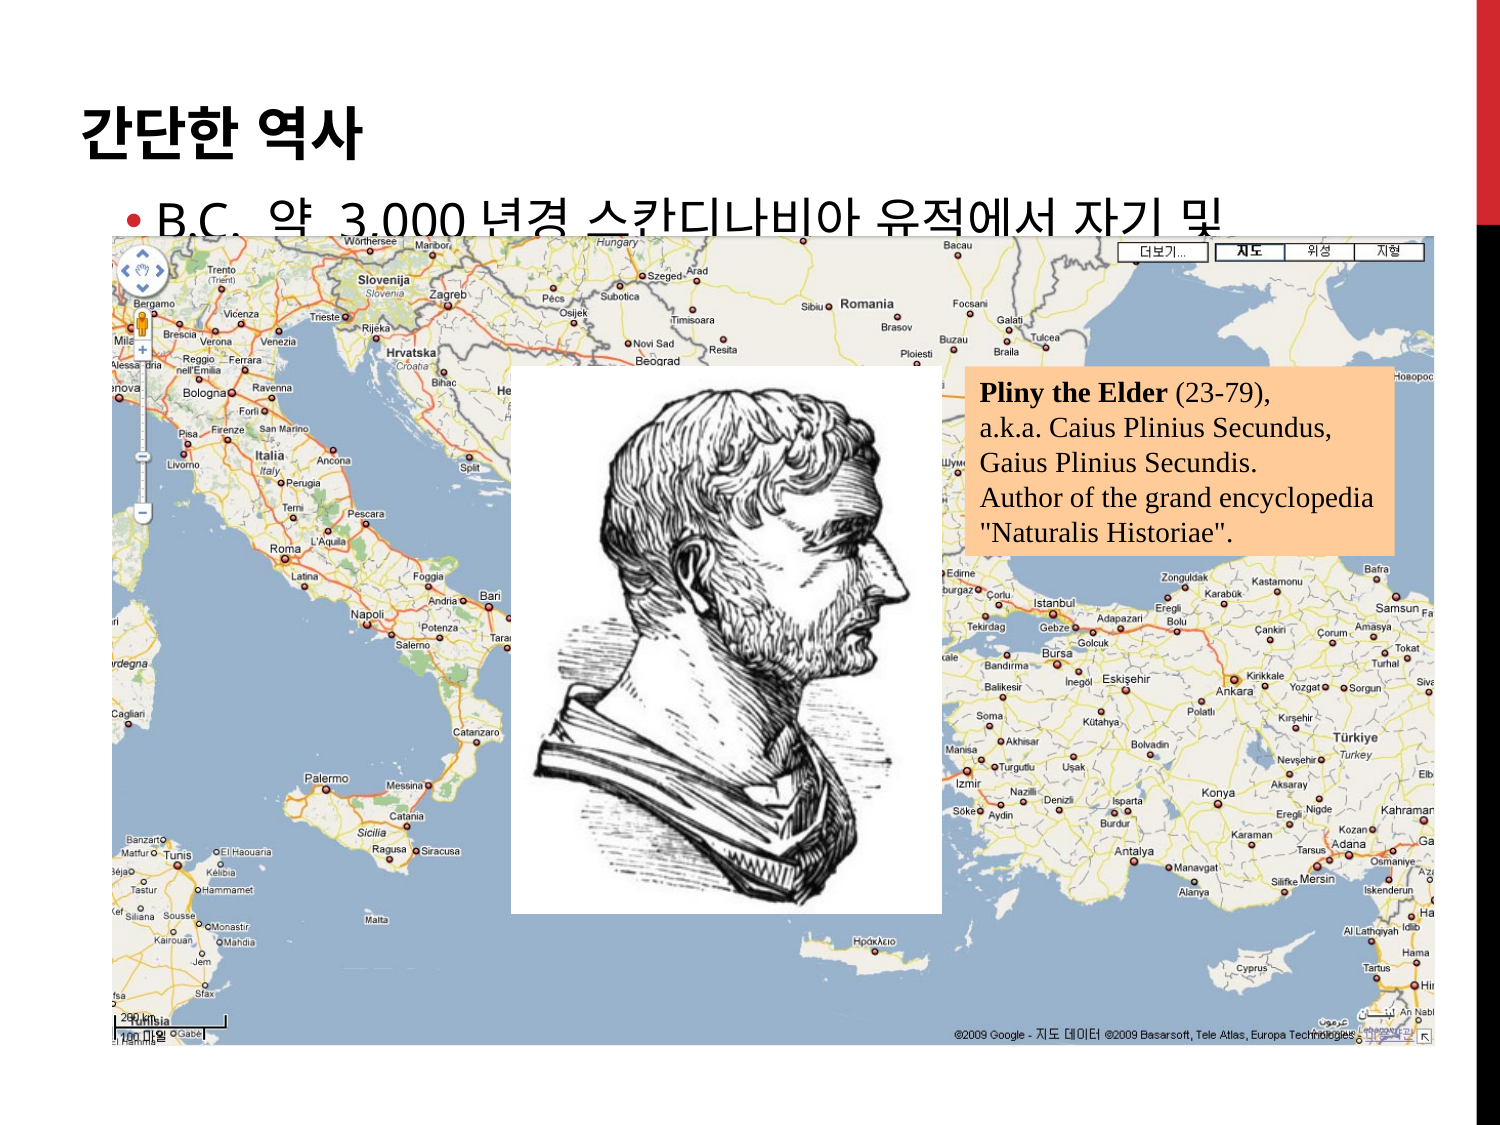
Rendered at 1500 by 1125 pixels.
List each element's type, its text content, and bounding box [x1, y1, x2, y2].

picture [111, 236, 1436, 1047]
list 간단한 역사 B.C. 약 3,000년경 스칸디나비아 유적에서 자기 및 통나무 틈새 메움재에 사용 1C : 그리스 에보이아(Evvoia) 섬-아스베스토스 채석장 고대 그리스-로마 시대: 내화 의복 및 건축재로 사용 Pliny the Elder: 저주를 막는데 효험이 있다고 생각 [64, 90, 1290, 833]
